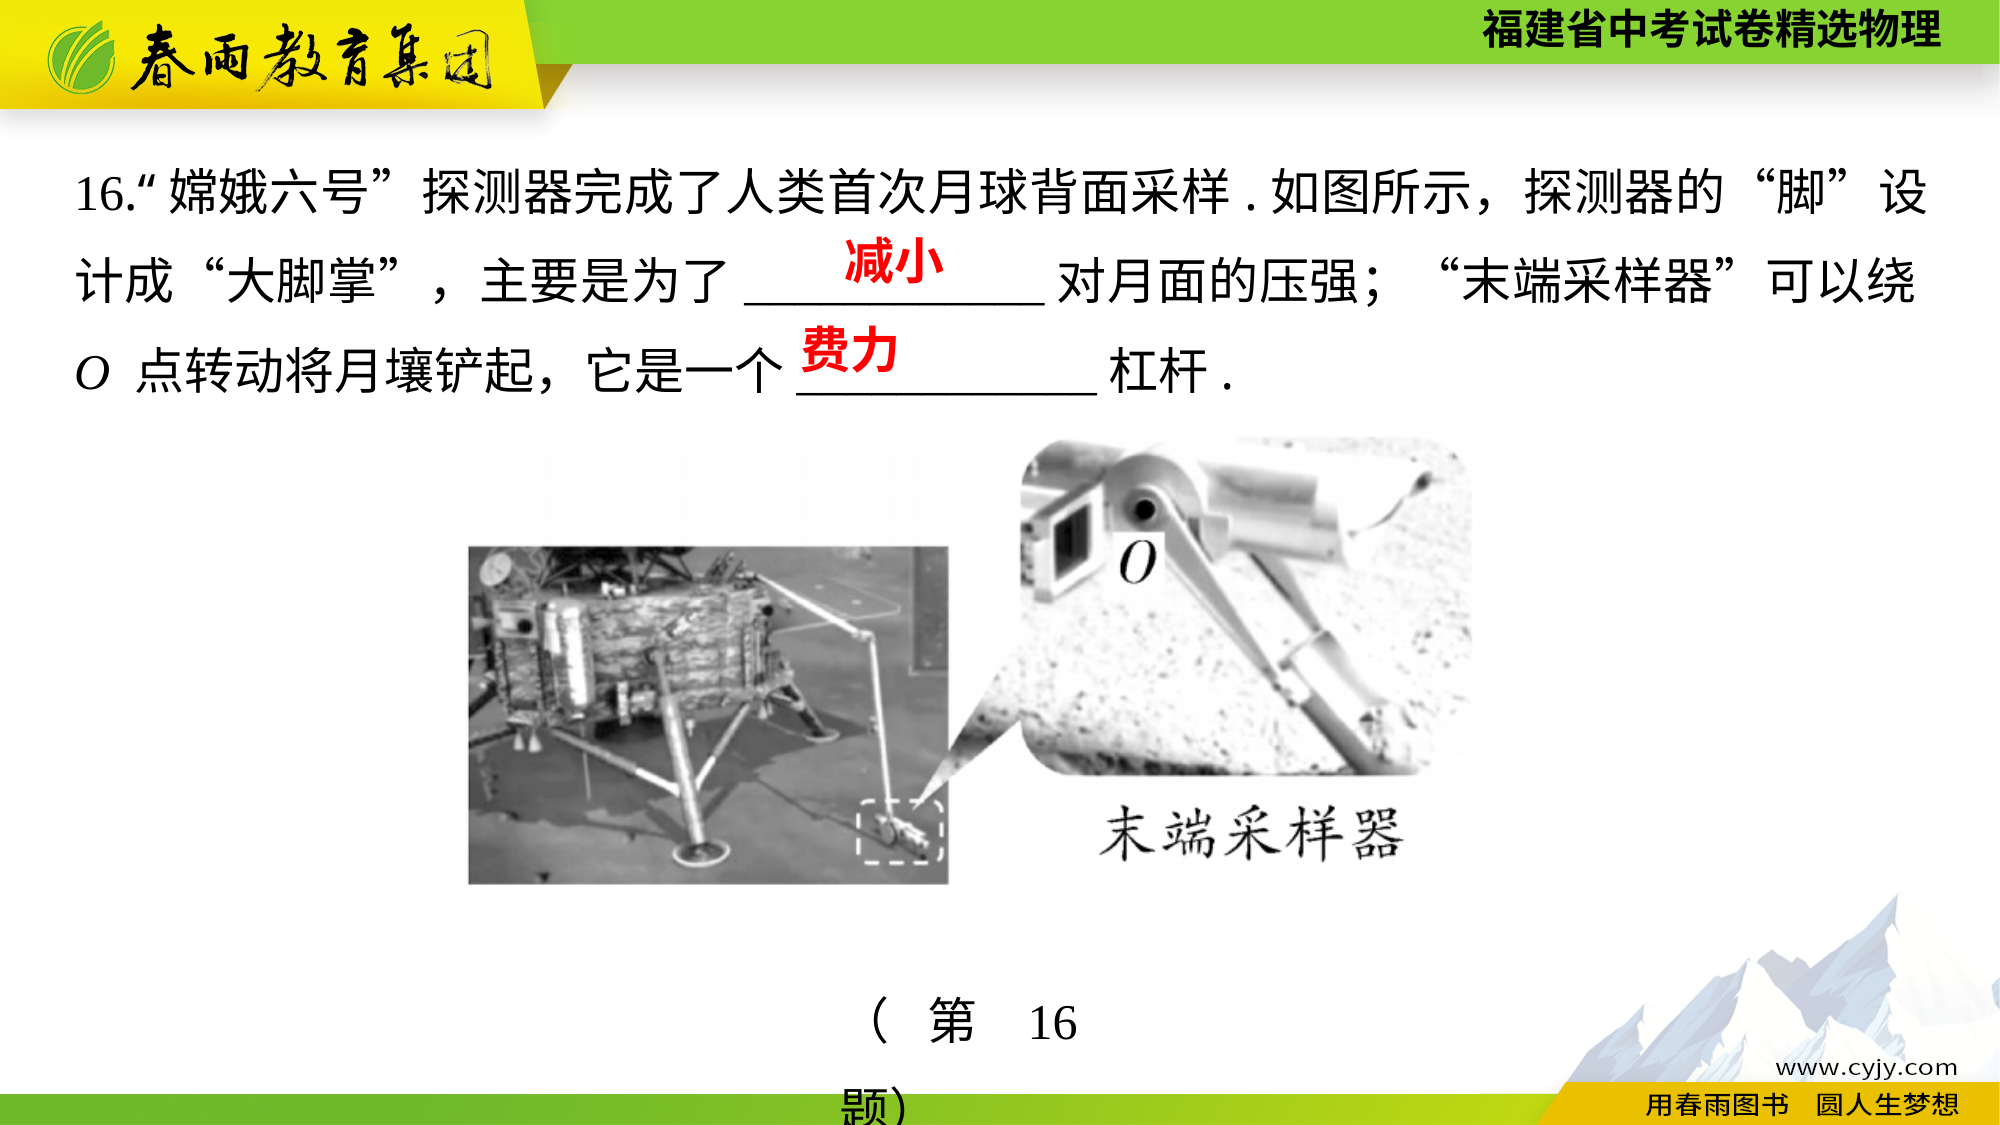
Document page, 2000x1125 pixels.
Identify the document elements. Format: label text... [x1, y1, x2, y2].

list 16.“嫦娥六号”探测器完成了人类首次月球背面采样.如图所示，探测器的“脚”设计成“大脚掌”，主要是为了____________对月面的压强；“末端采样器”可以绕O 点转动将月壤铲起，它是一个____________杠杆. [59, 122, 1944, 399]
text_box （第16题） [824, 952, 1105, 1057]
picture [0, 0, 2000, 1125]
text_box 减小 [829, 222, 960, 298]
text_box 费力 [785, 310, 966, 386]
